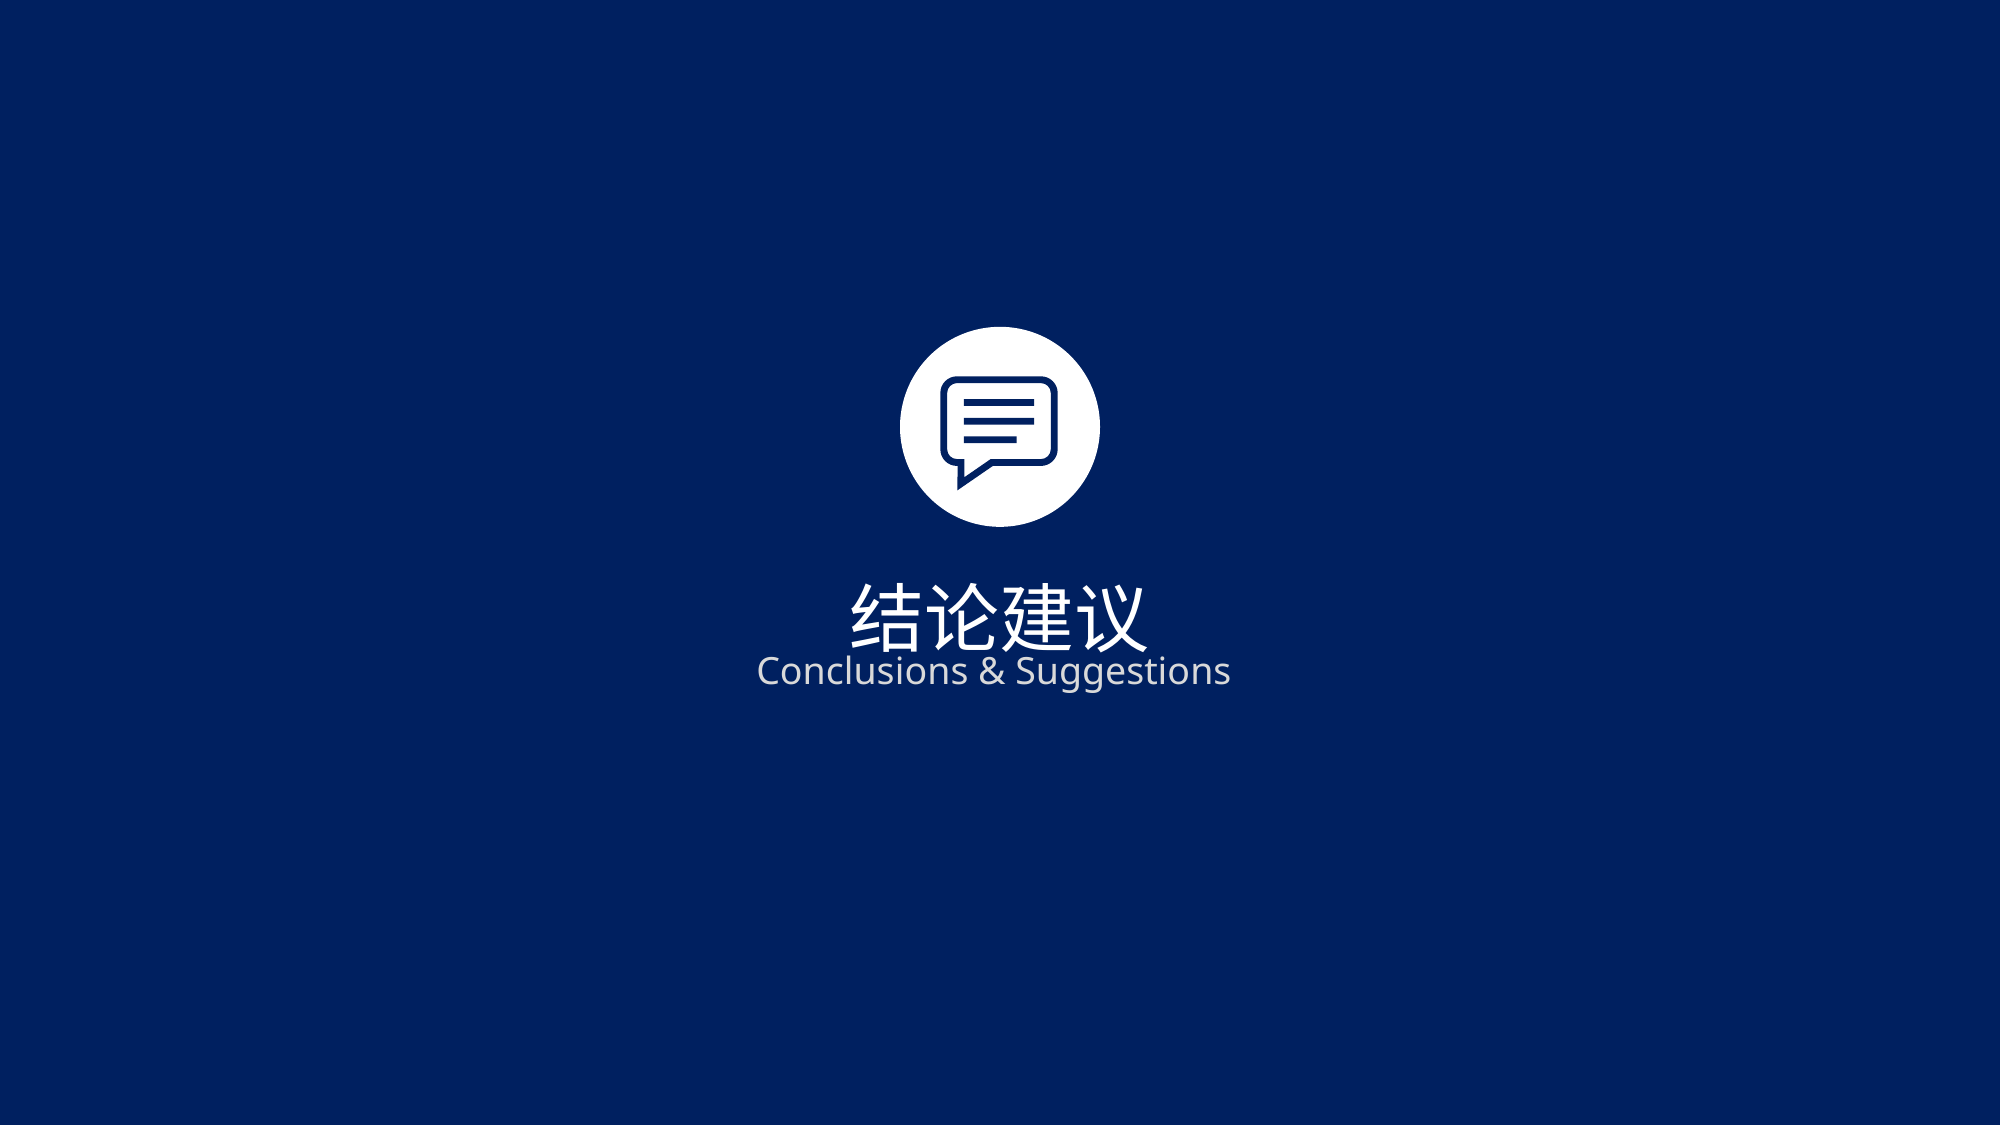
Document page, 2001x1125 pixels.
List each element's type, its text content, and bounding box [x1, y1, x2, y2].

text_box 结论建议 [787, 564, 1213, 639]
text_box [898, 325, 1102, 528]
text_box Conclusions & Suggestions [737, 639, 1261, 700]
text_box [940, 376, 1058, 491]
